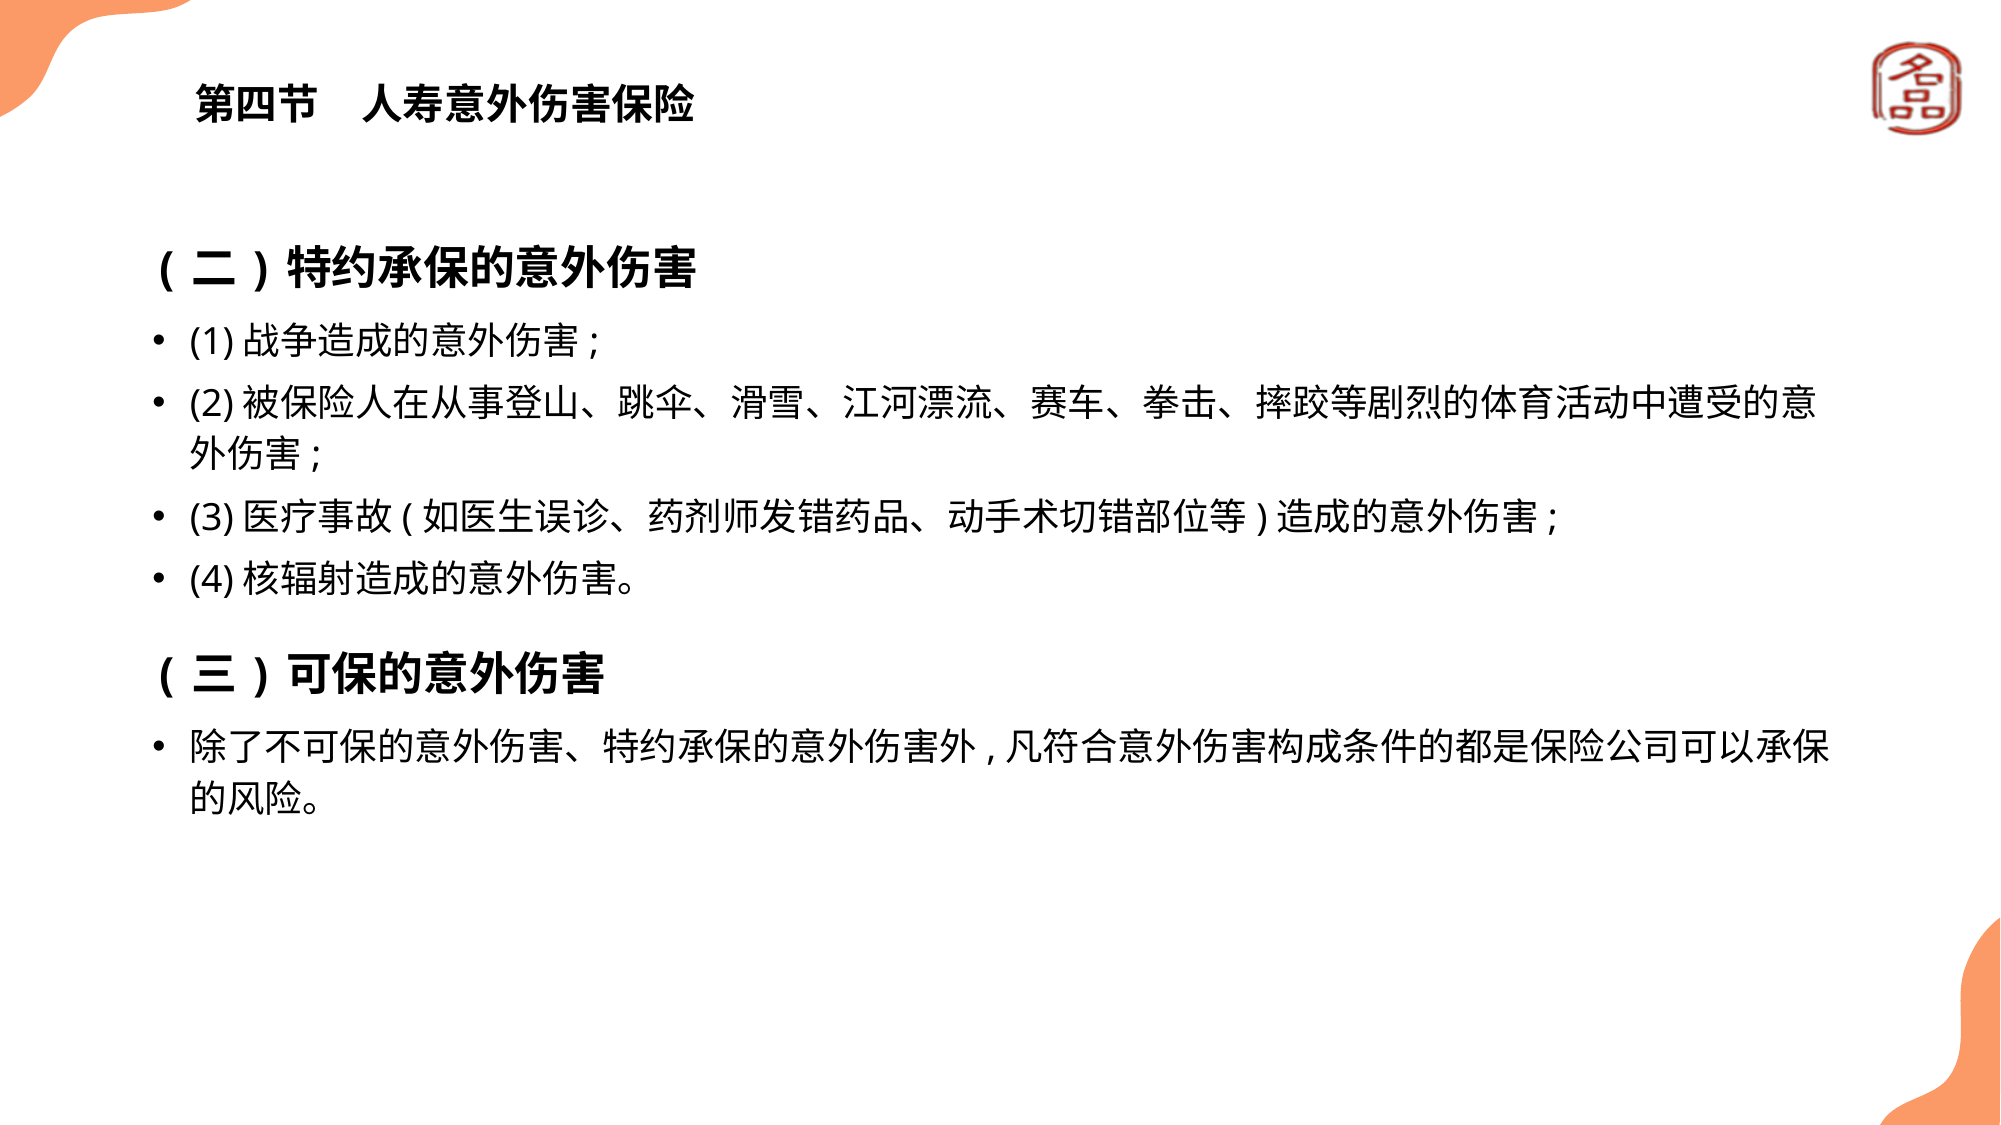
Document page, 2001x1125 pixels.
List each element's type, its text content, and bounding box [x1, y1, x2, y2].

list (二)特约承保的意外伤害 (1)战争造成的意外伤害; (2)被保险人在从事登山、跳伞、滑雪、江河漂流、赛车、拳击、摔跤等剧烈的体育活动中遭受的意外伤害; (3)医疗事故(如医生误诊、药剂师发错药品、动手术切错部位等)造成的意外伤害; (4)核辐射造成的意外伤害。 (三)可保的意外伤害 除了不可保的意外伤害、特约承保的意外伤害外,凡符合意外伤害构成条件的都是保险公司可以承保的风险。 [137, 217, 1863, 1031]
title 第四节 人寿意外伤害保险 [137, 60, 1863, 152]
picture [1861, 10, 1990, 147]
